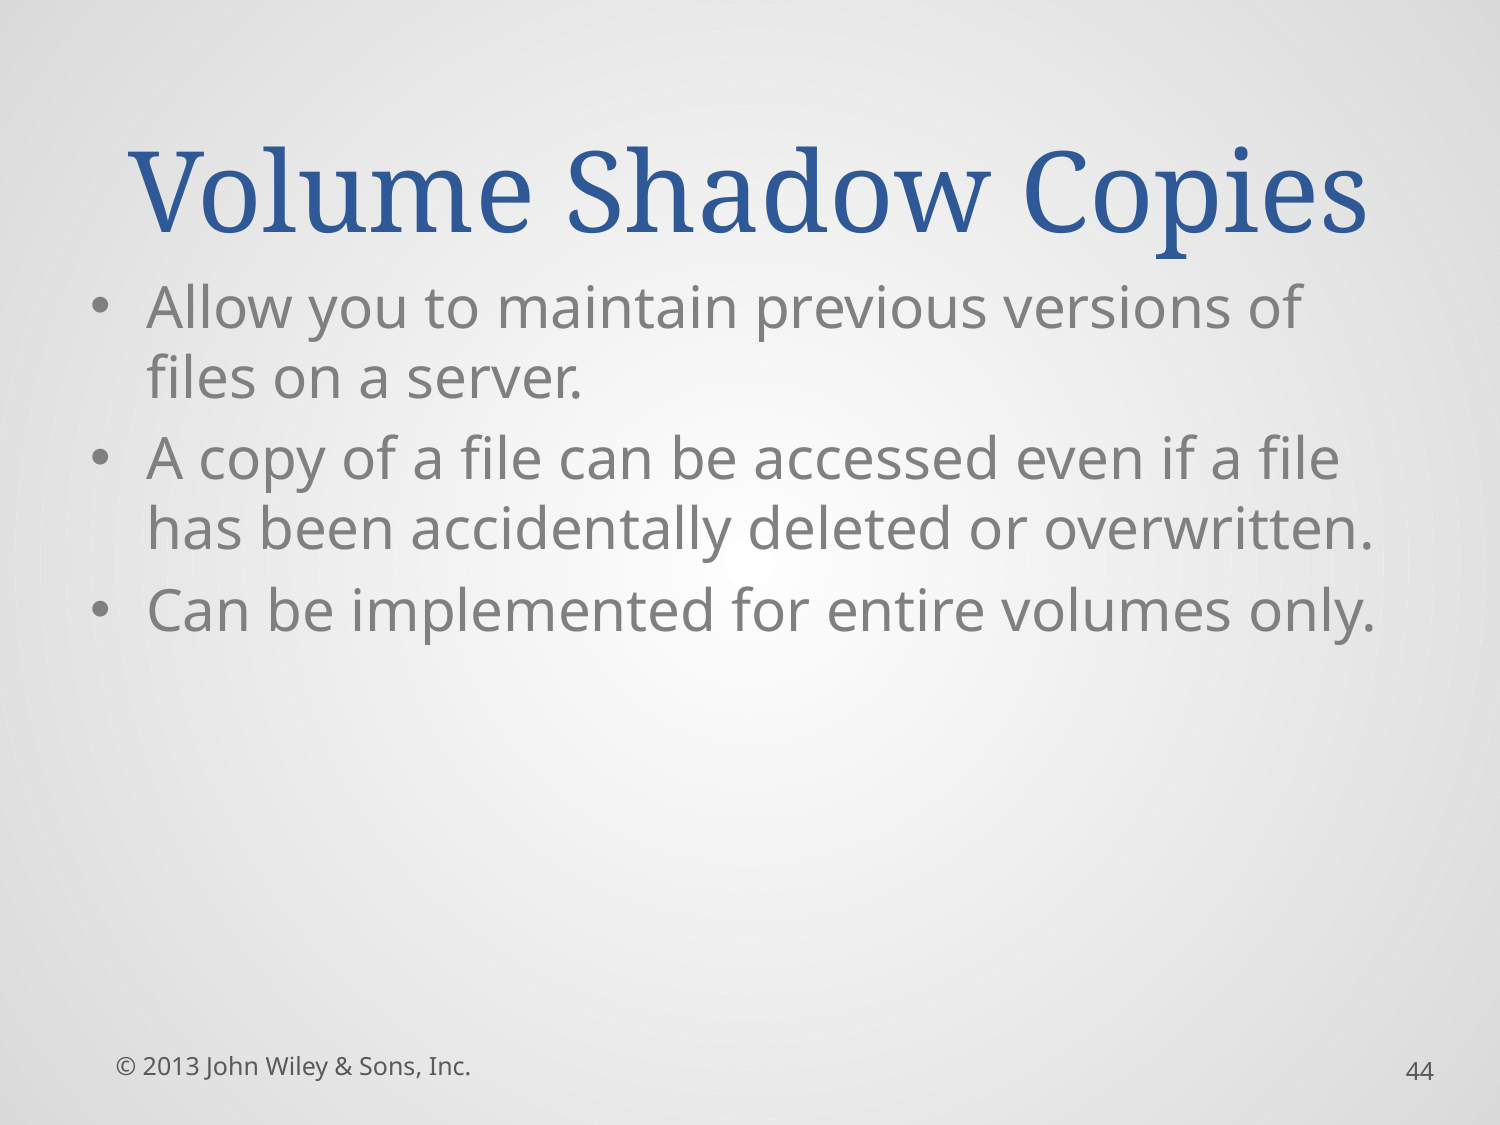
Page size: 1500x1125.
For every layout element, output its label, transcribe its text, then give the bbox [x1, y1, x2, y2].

list Allow you to maintain previous versions of files on a server. A copy of a file can be accessed even if a file has been accidentally deleted or overwritten. Can be implemented for entire volumes only. [75, 262, 1425, 1005]
footer © 2013 John Wiley & Sons, Inc. [108, 1037, 576, 1098]
title Volume Shadow Copies [75, 0, 1425, 262]
slide_number 44 [1401, 1042, 1494, 1103]
